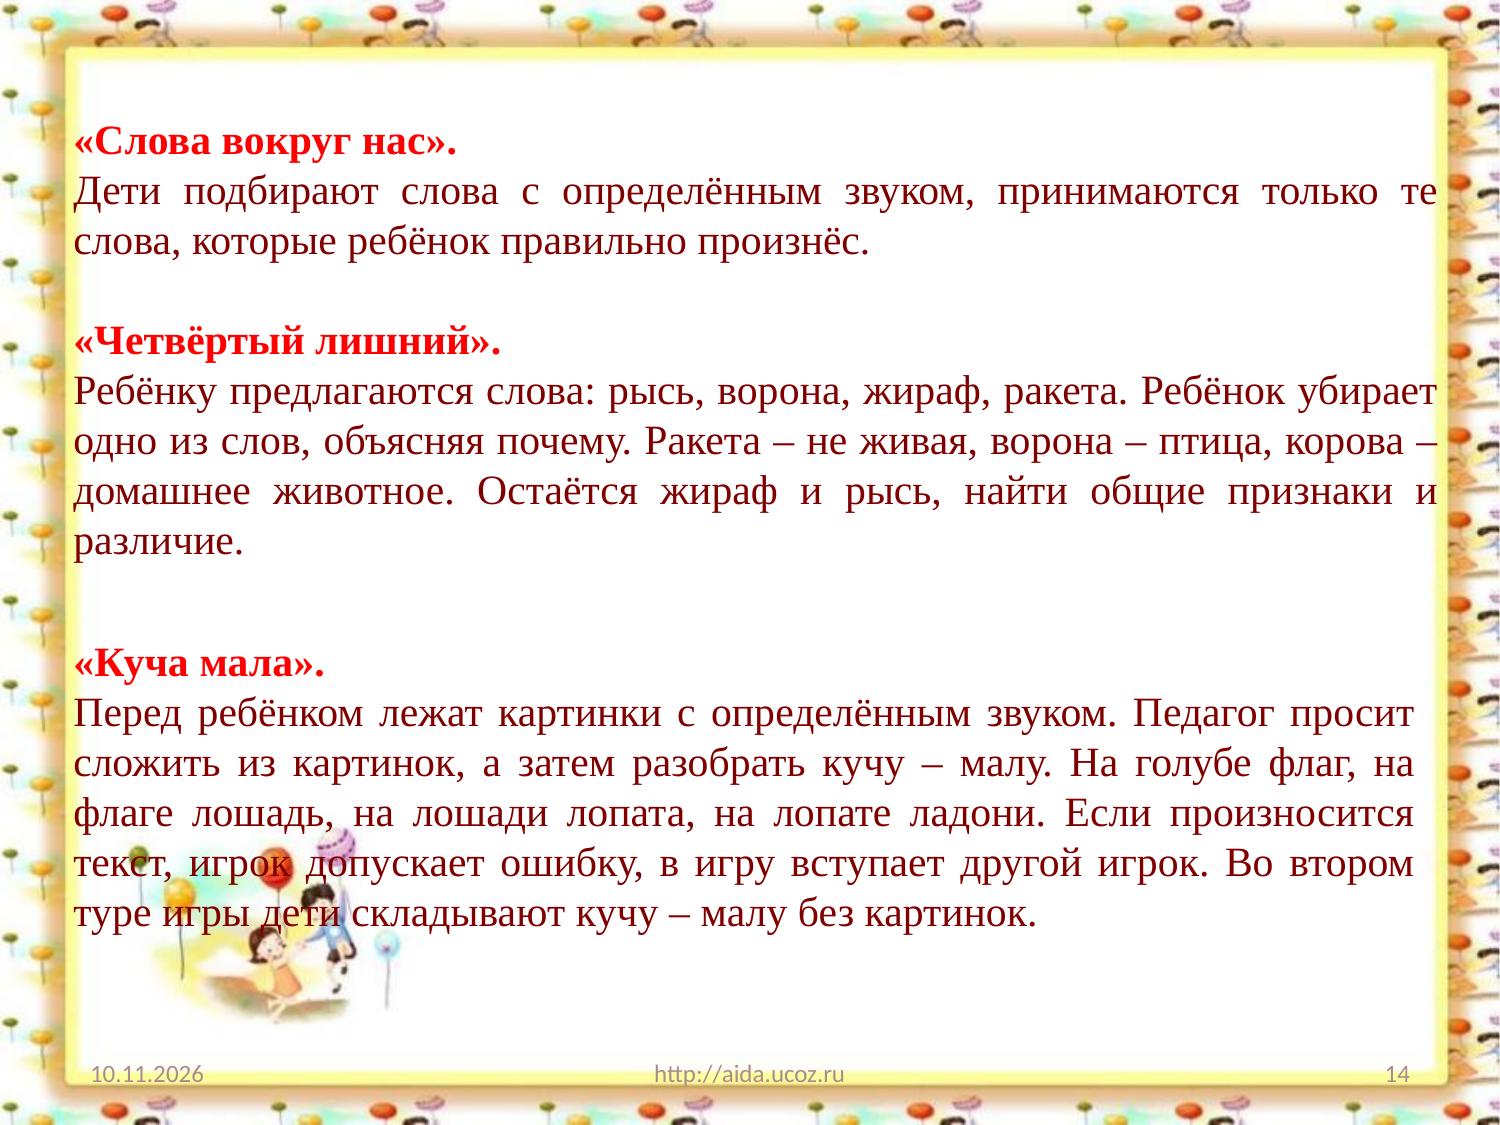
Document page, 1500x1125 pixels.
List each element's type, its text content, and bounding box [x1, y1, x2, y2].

footer http://aida.ucoz.ru [512, 1042, 988, 1103]
slide_number 14 [1074, 1042, 1425, 1103]
text_box «Куча мала». Перед ребёнком лежат картинки с определённым звуком. Педагог просит сложить из картинок, а затем разобрать кучу – малу. На голубе флаг, на флаге лошадь, на лошади лопата, на лопате ладони. Если произносится текст, игрок допускает ошибку, в игру вступает другой игрок. Во втором туре игры дети складывают кучу – малу без картинок. [58, 527, 1430, 943]
text_box «Слова вокруг нас». Дети подбирают слова с определённым звуком, принимаются только те слова, которые ребёнок правильно произнёс. «Четвёртый лишний». Ребёнку предлагаются слова: рысь, ворона, жираф, ракета. Ребёнок убирает одно из слов, объясняя почему. Ракета – не живая, ворона – птица, корова – домашнее животное. Остаётся жираф и рысь, найти общие признаки и различие. [58, 105, 1453, 571]
picture [0, 0, 1500, 1125]
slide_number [75, 1042, 425, 1103]
